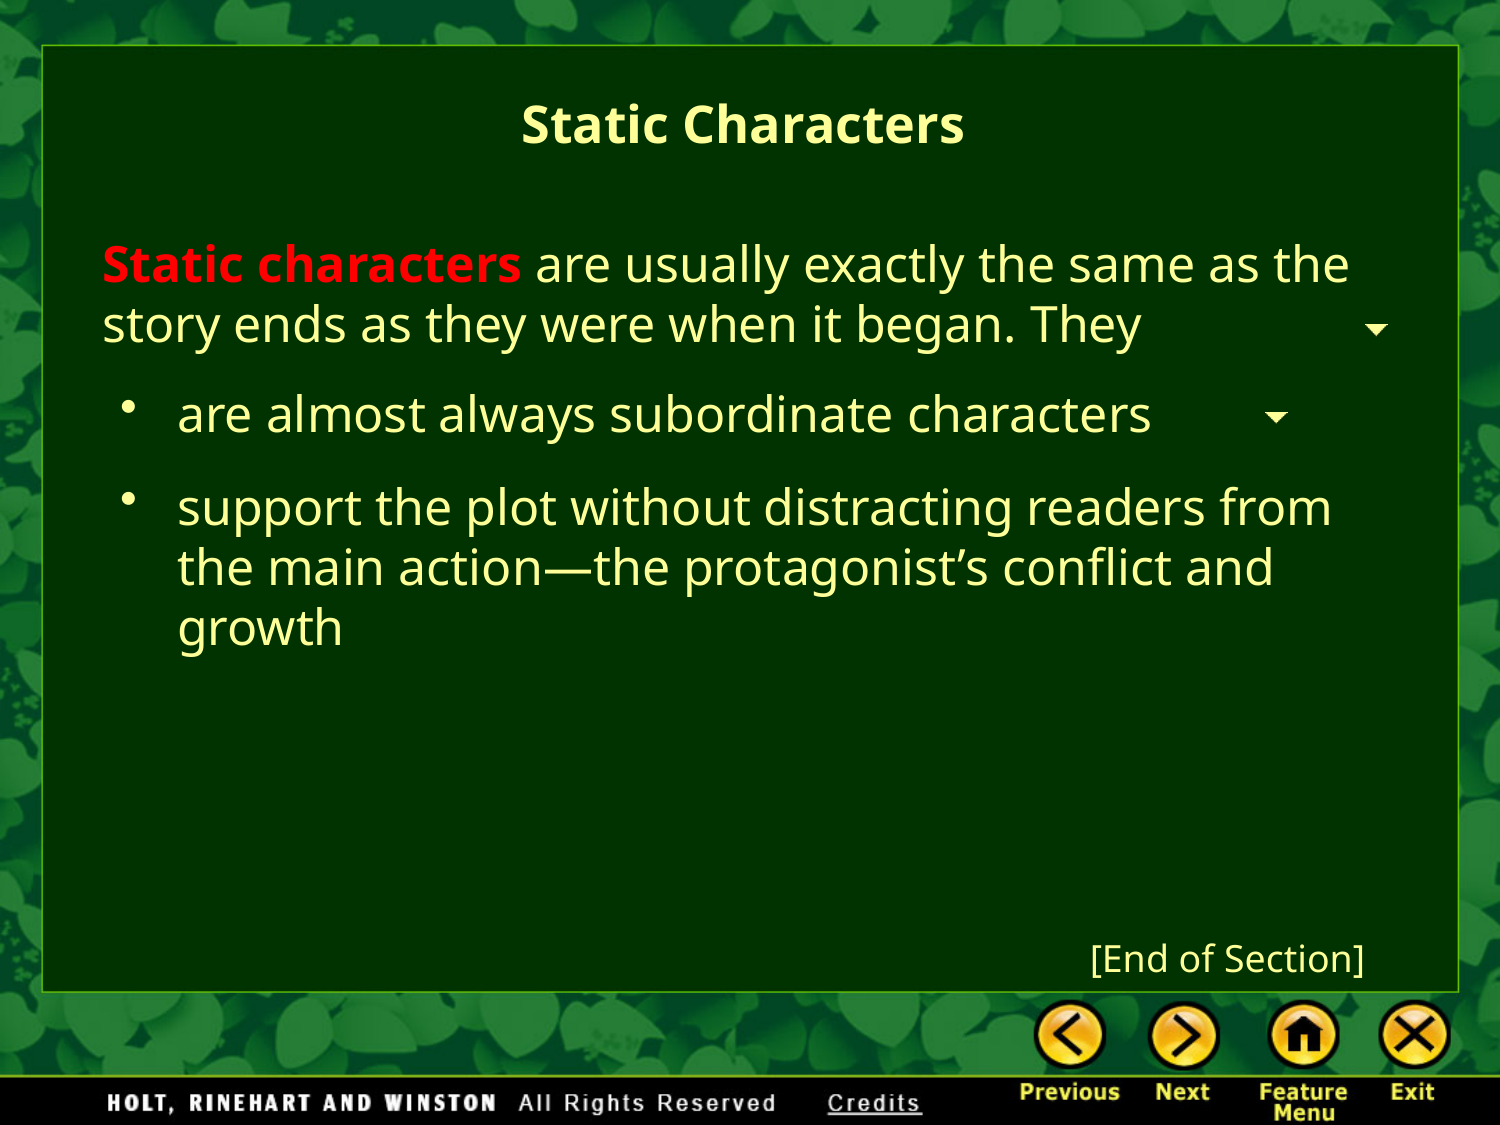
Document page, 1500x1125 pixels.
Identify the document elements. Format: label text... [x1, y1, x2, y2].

picture [0, 0, 1500, 1125]
title Static Characters [74, 57, 1426, 188]
text_box support the plot without distracting readers from the main action—the protagonist’s conflict and growth [86, 467, 1413, 663]
text_box [End of Section] [1074, 927, 1413, 987]
text_box Static characters are usually exactly the same as the story ends as they were when it began. They [87, 224, 1463, 360]
text_box are almost always subordinate characters [86, 374, 1413, 450]
